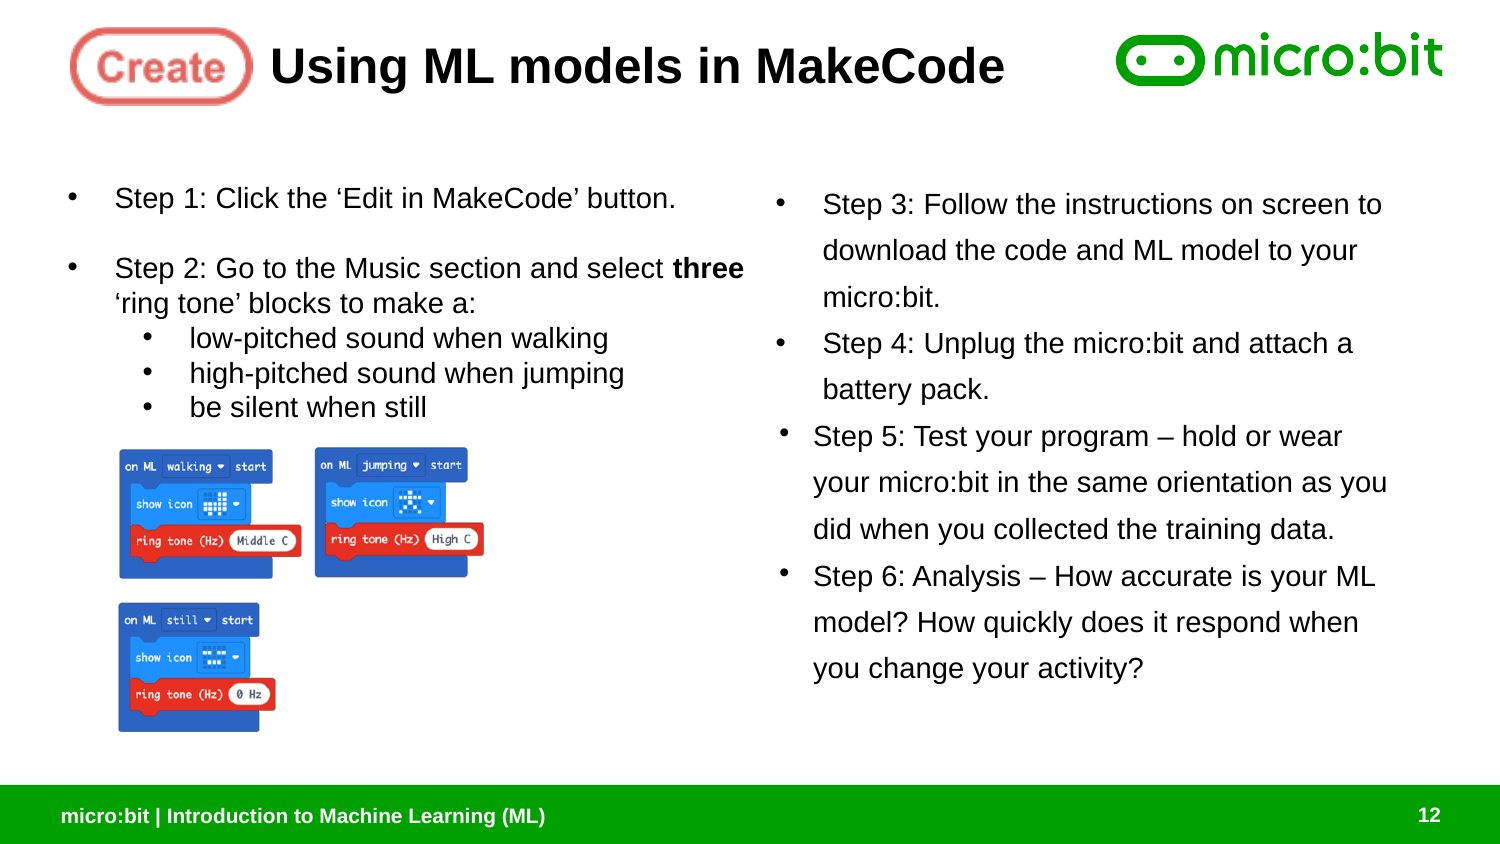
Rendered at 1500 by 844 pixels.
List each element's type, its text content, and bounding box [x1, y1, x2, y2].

text_box Step 1: Click the ‘Edit in MakeCode’ button. Step 2: Go to the Music section and select three ‘ring tone’ blocks to make a: low-pitched sound when walking high-pitched sound when jumping be silent when still [52, 171, 760, 432]
picture [1085, 0, 1474, 118]
text_box Step 3: Follow the instructions on screen to download the code and ML model to your micro:bit. Step 4: Unplug the micro:bit and attach a battery pack. Step 5: Test your program – hold or wear your micro:bit in the same orientation as you did when you collected the training data. Step 6: Analysis – How accurate is your ML model? How quickly does it respond when you change your activity? ​ [760, 165, 1421, 693]
picture [70, 27, 253, 106]
text_box Using ML models in MakeCode [262, 13, 1129, 122]
picture [118, 447, 485, 732]
